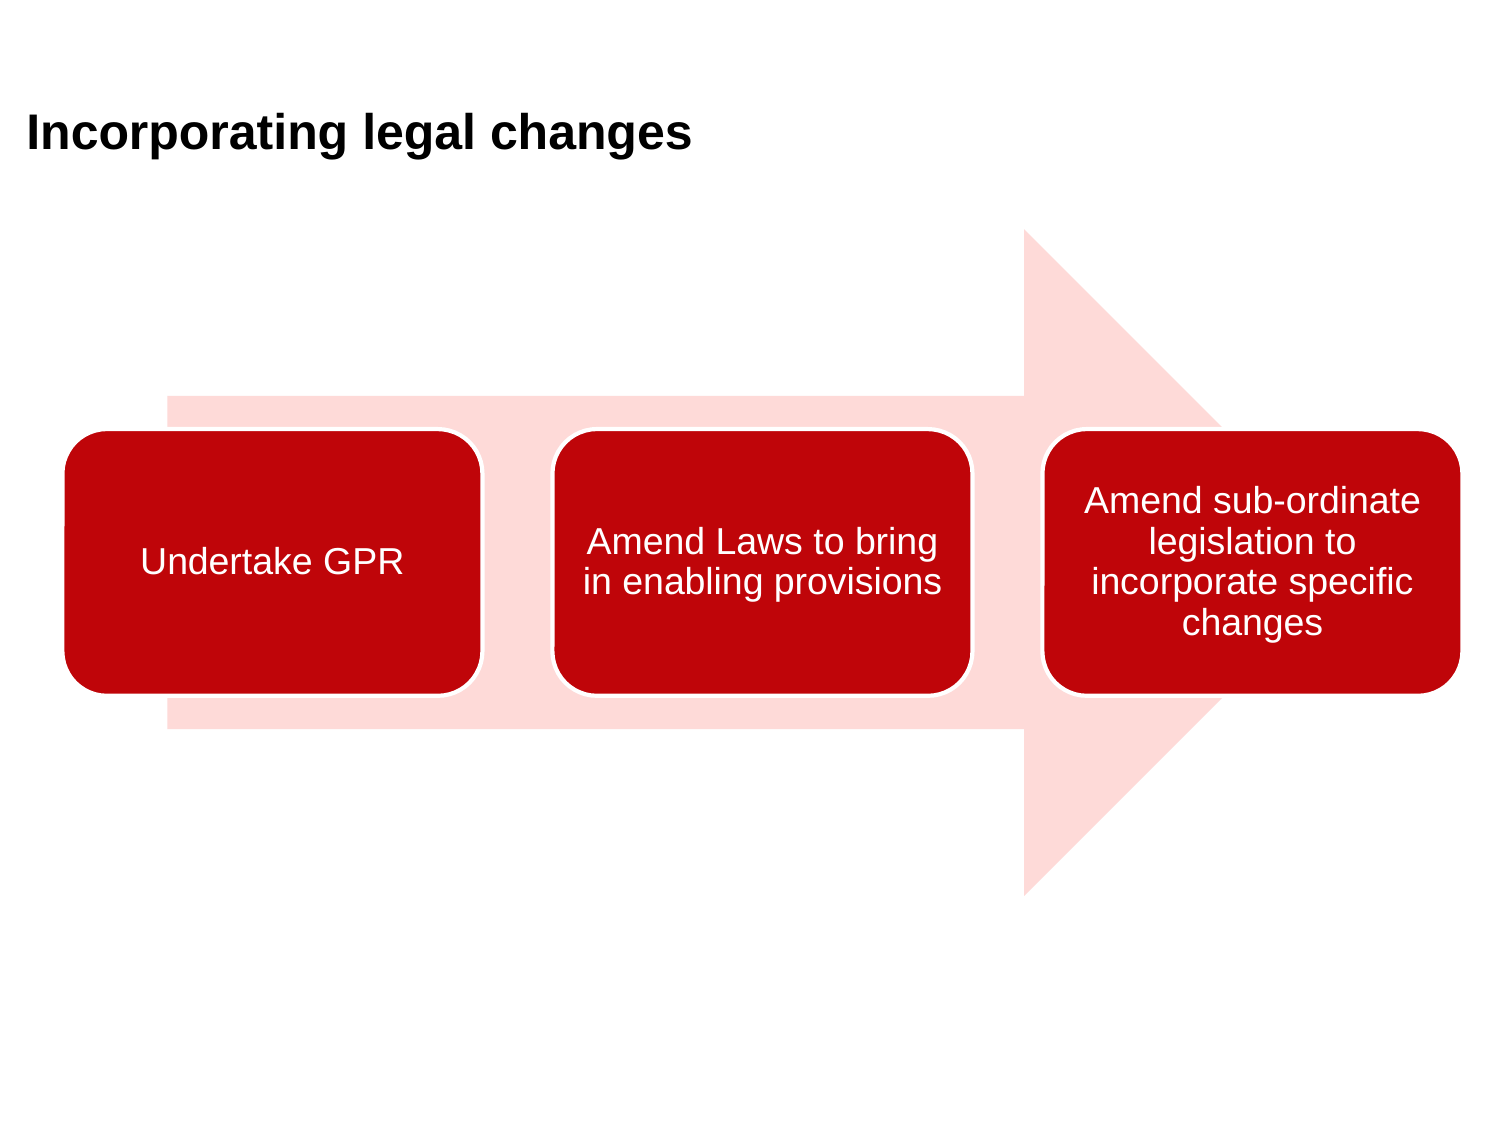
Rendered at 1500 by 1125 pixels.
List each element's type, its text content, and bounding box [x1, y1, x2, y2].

title Incorporating legal changes [26, 99, 1472, 224]
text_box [62, 228, 1463, 897]
